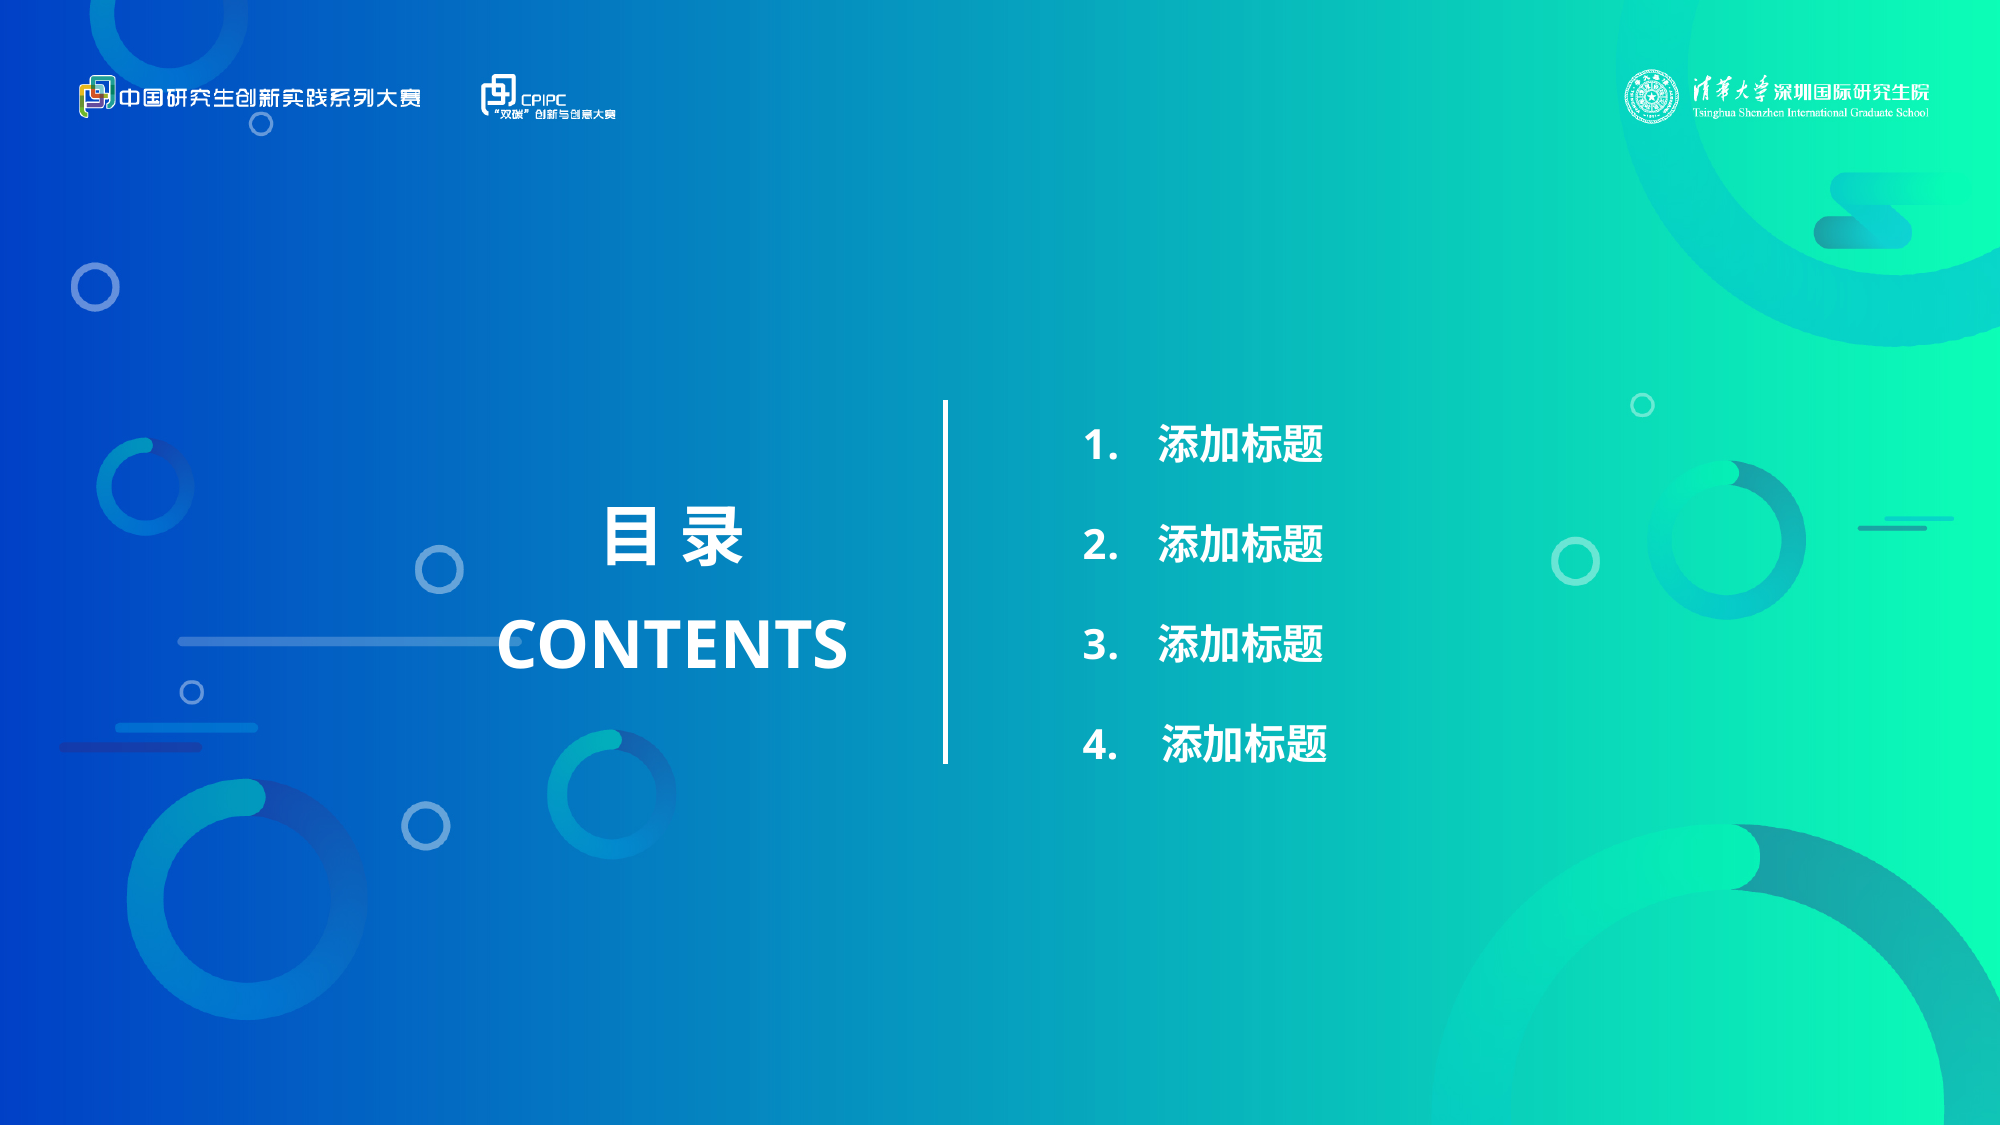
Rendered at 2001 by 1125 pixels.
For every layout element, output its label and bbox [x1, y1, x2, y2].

picture [684, 507, 741, 566]
picture [961, 0, 2000, 1125]
picture [776, 621, 811, 667]
picture [0, 0, 680, 1125]
picture [816, 620, 845, 668]
picture [727, 621, 768, 667]
picture [689, 621, 715, 667]
